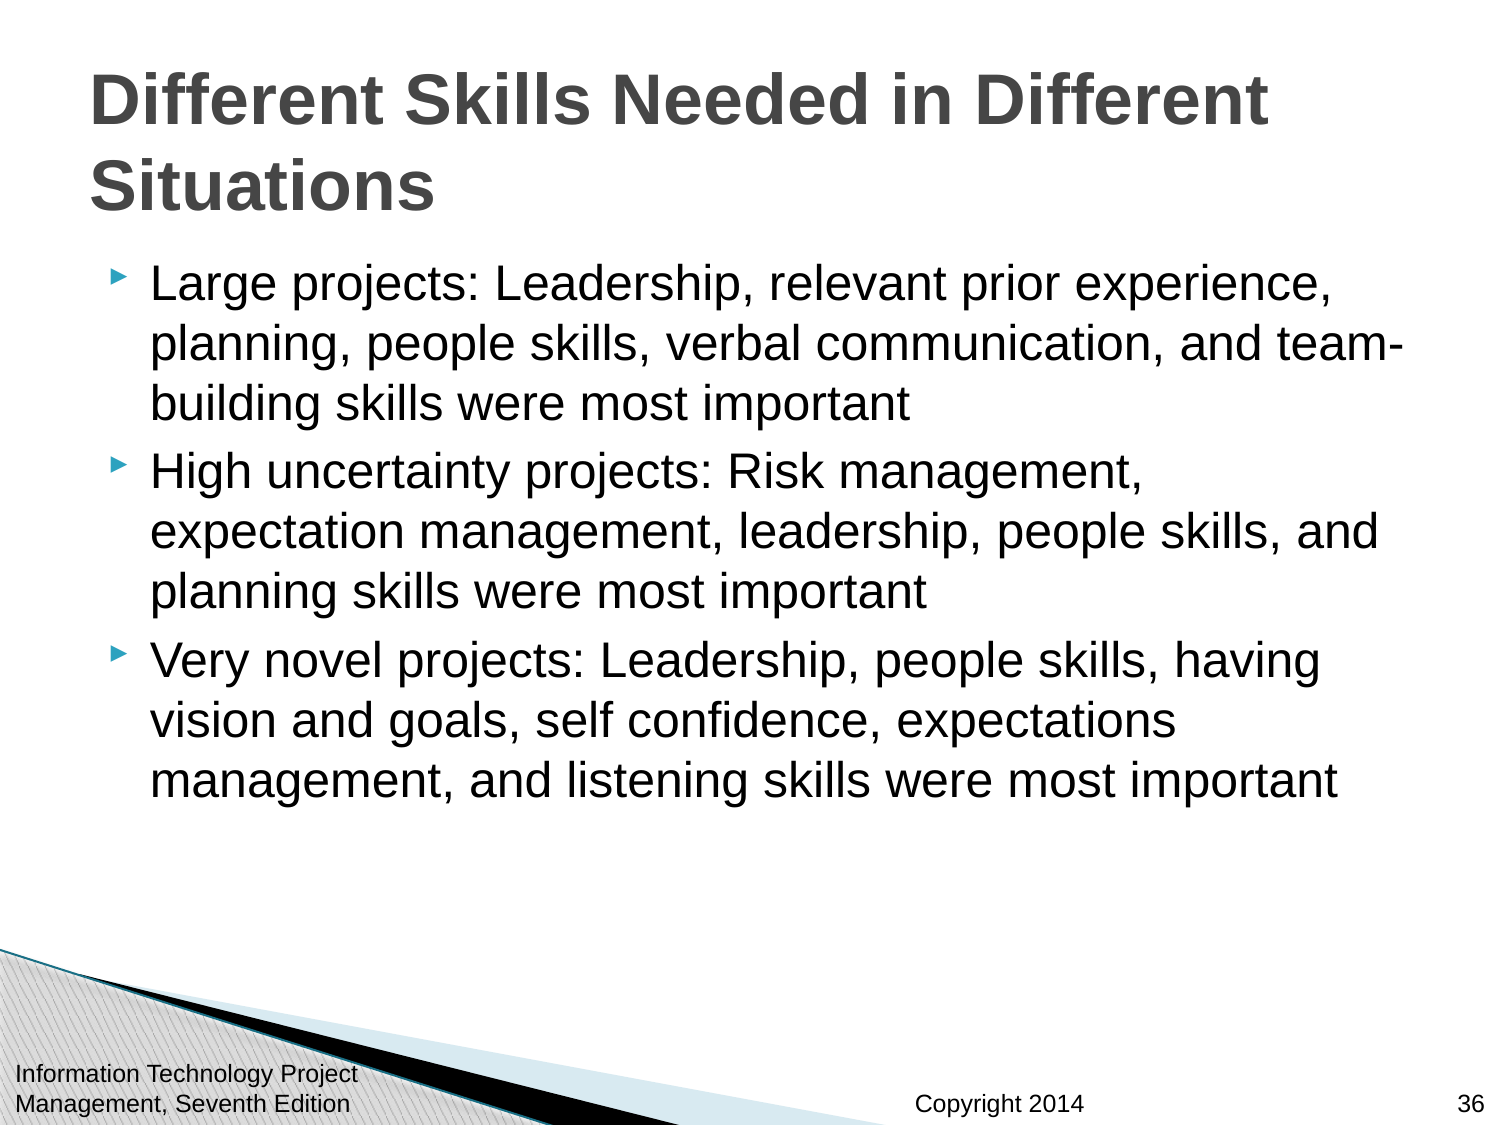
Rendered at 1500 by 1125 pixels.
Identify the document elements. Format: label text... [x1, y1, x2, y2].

list Large projects: Leadership, relevant prior experience, planning, people skills, verbal communication, and team-building skills were most important High uncertainty projects: Risk management, expectation management, leadership, people skills, and planning skills were most important Very novel projects: Leadership, people skills, having vision and goals, self confidence, expectations management, and listening skills were most important [74, 242, 1426, 986]
title Different Skills Needed in Different Situations [75, 45, 1425, 233]
footer Information Technology Project Management, Seventh Edition [0, 1065, 425, 1125]
slide_number 36 [1408, 1065, 1500, 1125]
